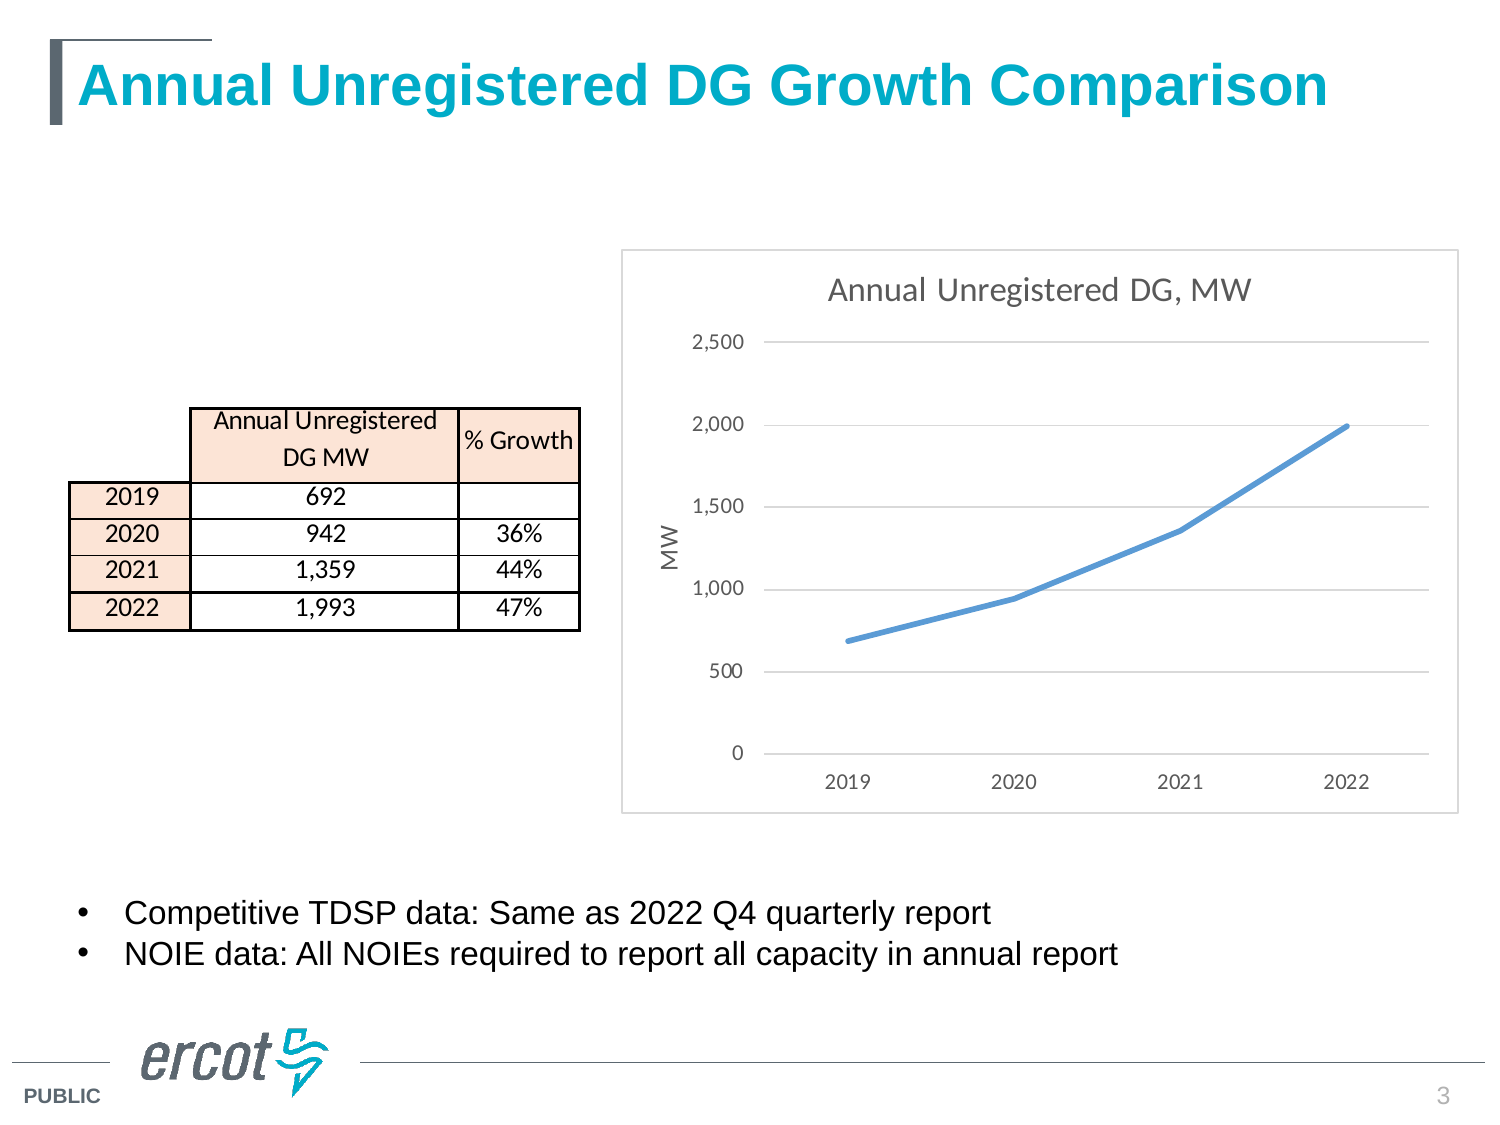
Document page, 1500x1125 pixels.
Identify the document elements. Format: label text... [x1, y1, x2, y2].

picture [30, 224, 1470, 851]
picture [137, 1024, 332, 1100]
title Annual Unregistered DG Growth Comparison [62, 39, 1450, 188]
slide_number 3 [1400, 1076, 1488, 1113]
text_box Competitive TDSP data: Same as 2022 Q4 quarterly report NOIE data: All NOIEs required to report all capacity in annual report [62, 884, 1388, 979]
